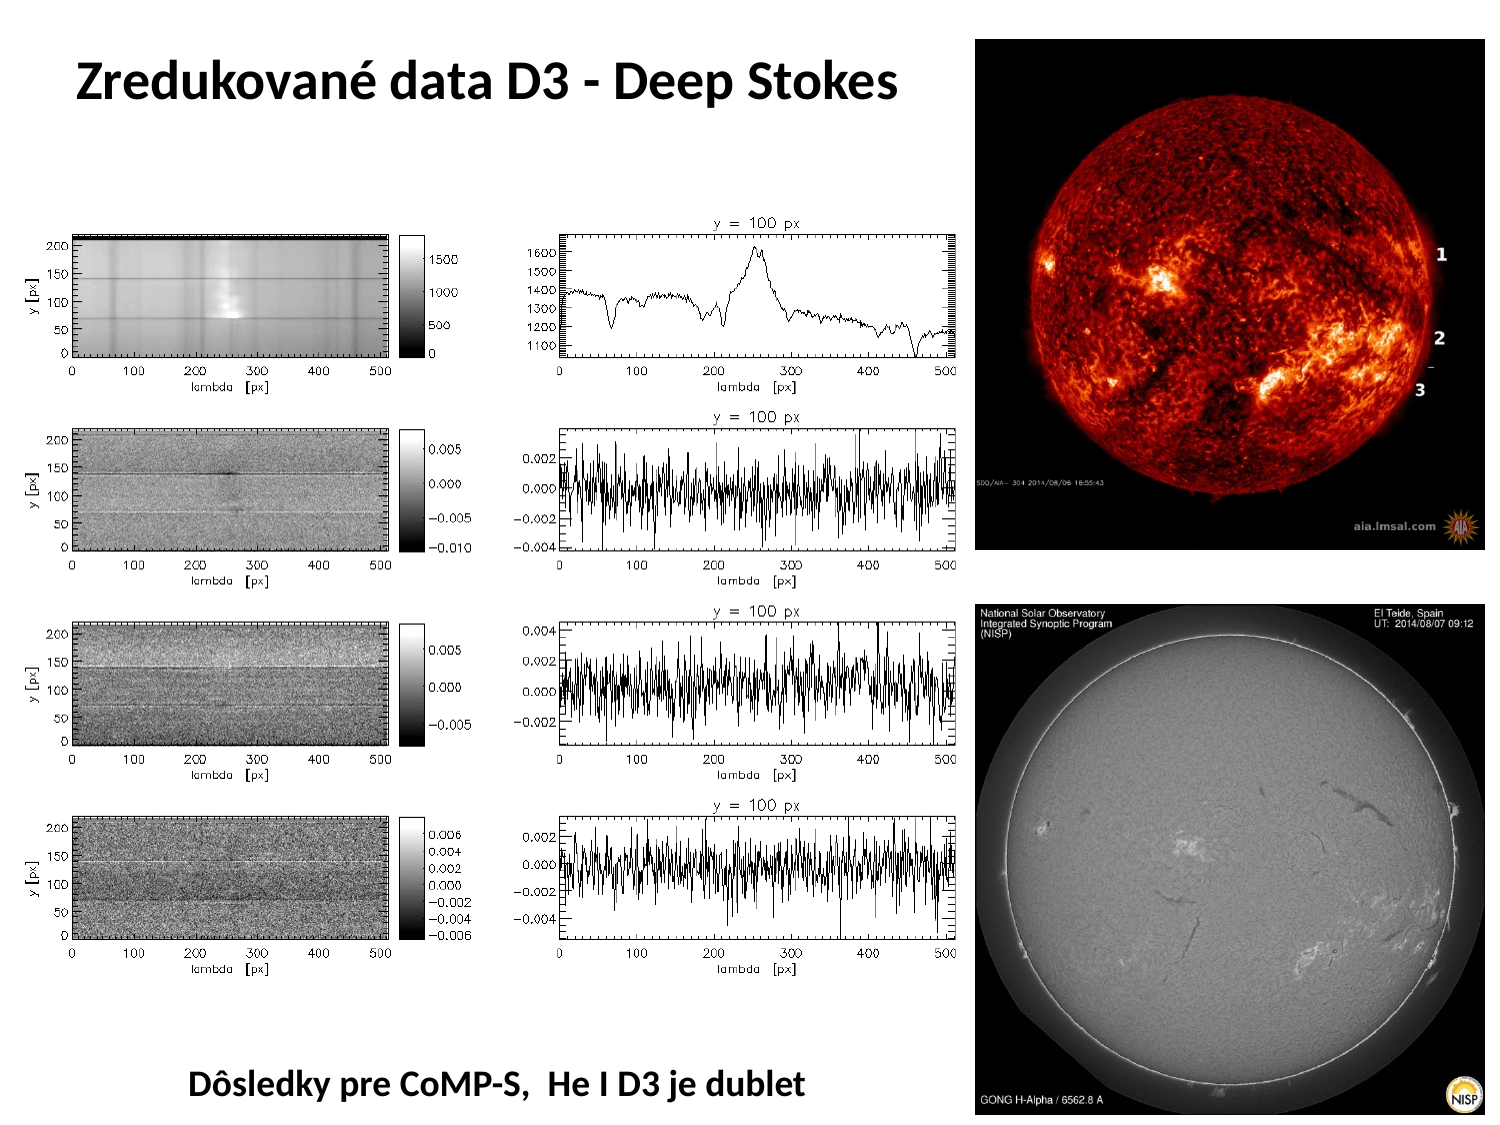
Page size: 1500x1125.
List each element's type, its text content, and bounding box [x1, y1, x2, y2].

text_box Dôsledky pre CoMP-S, He I D3 je dublet [173, 1051, 822, 1112]
title Zredukované data D3 - Deep Stokes [0, 12, 975, 143]
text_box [0, 210, 976, 988]
picture [974, 604, 1486, 1116]
picture [974, 38, 1486, 550]
